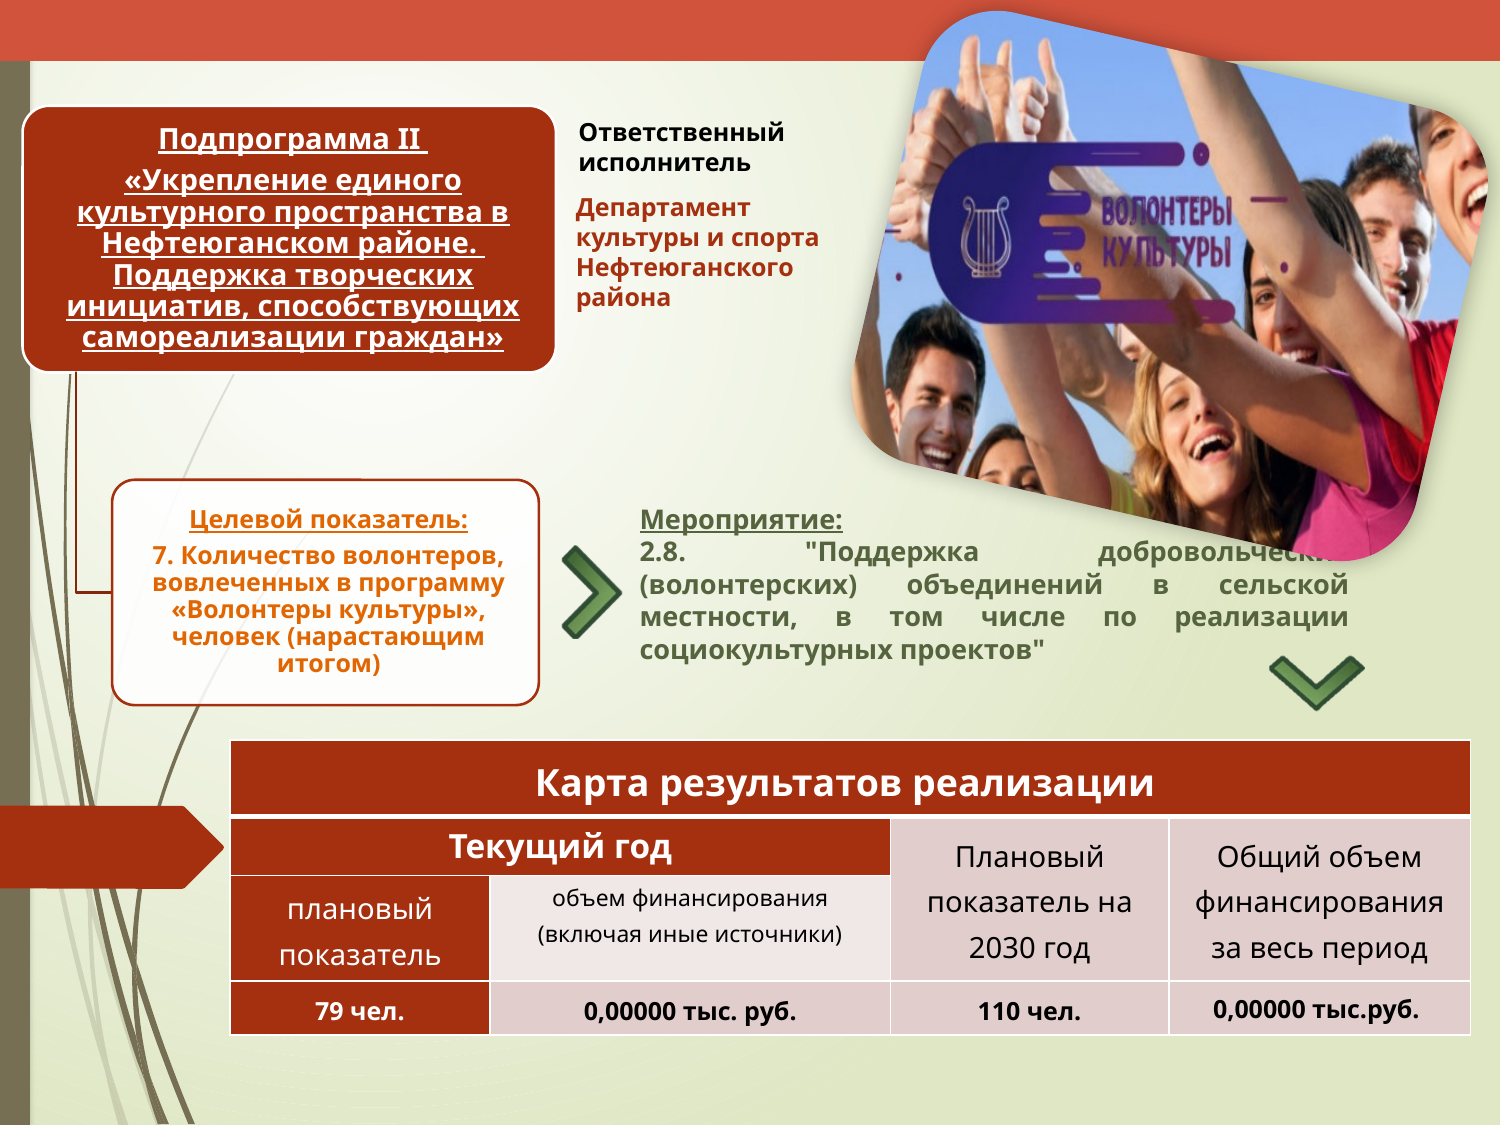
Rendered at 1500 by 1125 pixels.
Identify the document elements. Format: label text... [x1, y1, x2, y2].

picture [1269, 654, 1365, 772]
table_cell 0,00000 тыс. руб. [491, 982, 890, 1034]
table_cell Текущий год [231, 819, 890, 875]
text_box Департамент культуры и спорта Нефтеюганского района [561, 184, 874, 319]
table_cell 79 чел. [231, 982, 489, 1034]
text_box Мероприятие: 2.8. "Поддержка добровольческих (волонтерских) объединений в сельской местности, в том числе по реализации социокультурных проектов" [624, 494, 1365, 672]
table_cell 0,00000 тыс.руб. [1170, 982, 1470, 1034]
table_header Карта результатов реализации [231, 741, 1470, 814]
text_box Ответственный исполнитель [563, 108, 864, 184]
table_cell Плановый показатель на 2030 год [891, 819, 1168, 980]
table_cell объем финансирования (включая иные источники) [491, 876, 890, 980]
picture [0, 0, 1500, 562]
table_cell плановый показатель [231, 876, 489, 980]
table_cell 110 чел. [891, 982, 1168, 1034]
picture [562, 527, 689, 657]
table_cell Общий объем финансирования за весь период [1170, 819, 1470, 980]
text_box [22, 75, 557, 762]
